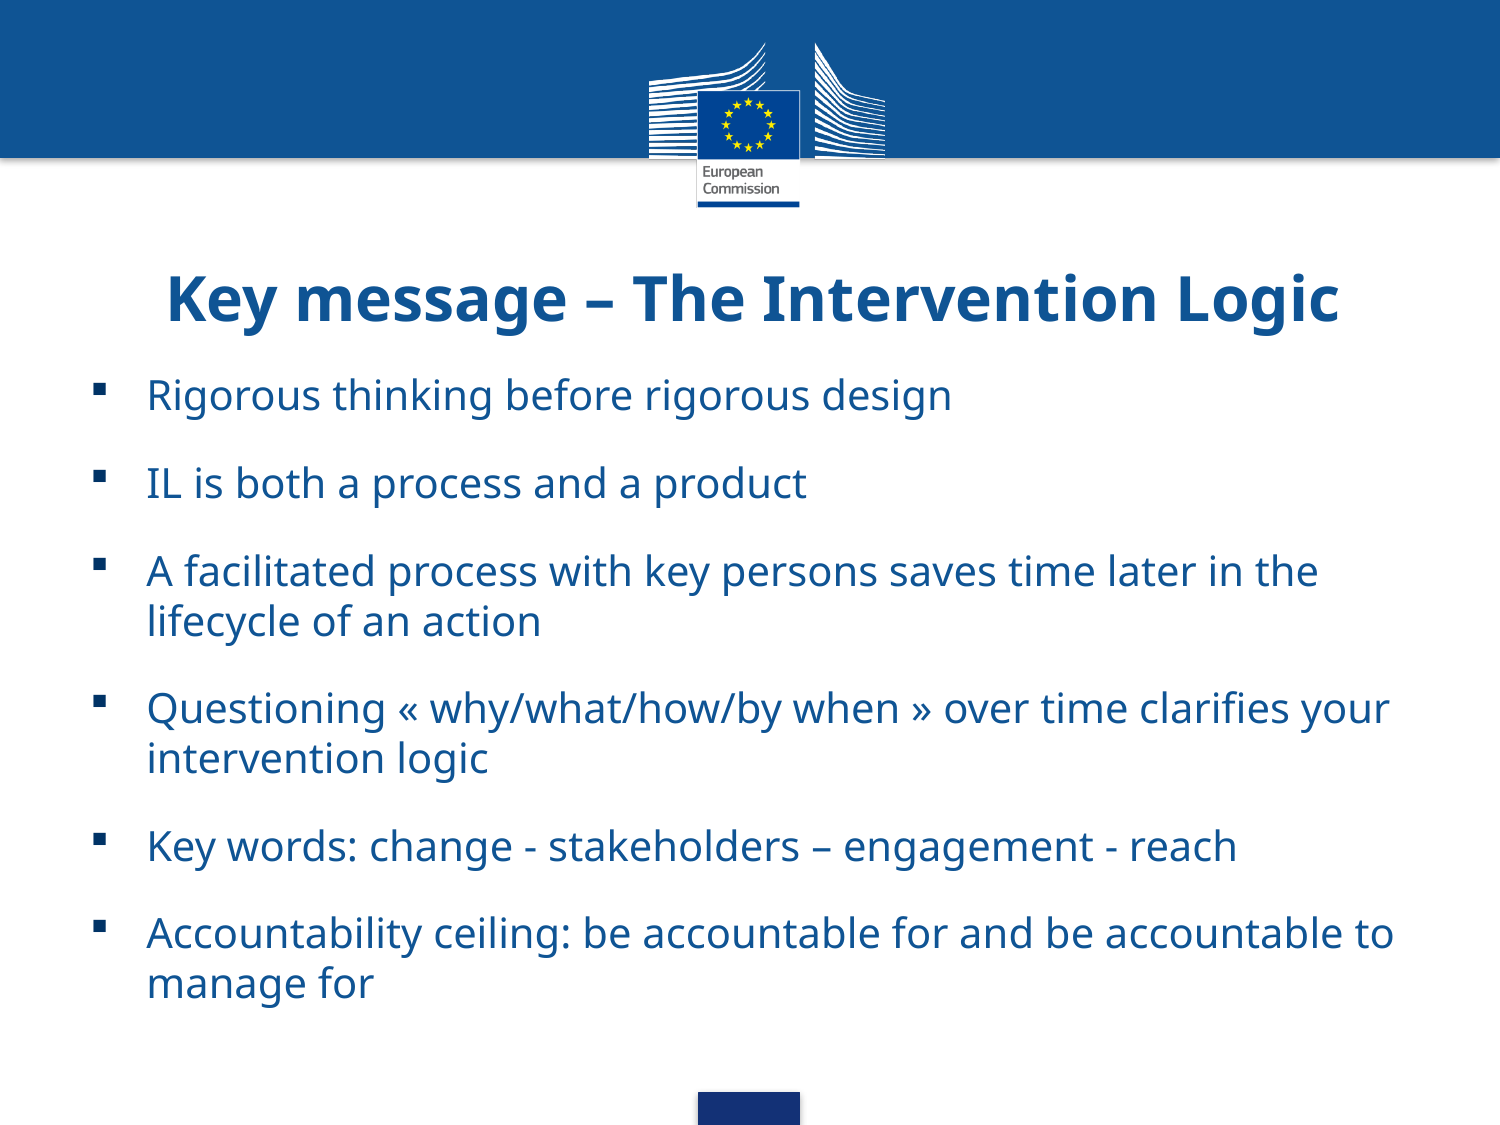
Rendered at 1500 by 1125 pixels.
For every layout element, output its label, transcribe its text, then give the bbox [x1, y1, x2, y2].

picture [649, 42, 885, 208]
title Key message – The Intervention Logic [64, 219, 1459, 374]
list Rigorous thinking before rigorous design IL is both a process and a product A facilitated process with key persons saves time later in the lifecycle of an action Questioning « why/what/how/by when » over time clarifies your intervention logic Key words: change - stakeholders – engagement - reach Accountability ceiling: be accountable for and be accountable to manage for [74, 361, 1426, 1059]
